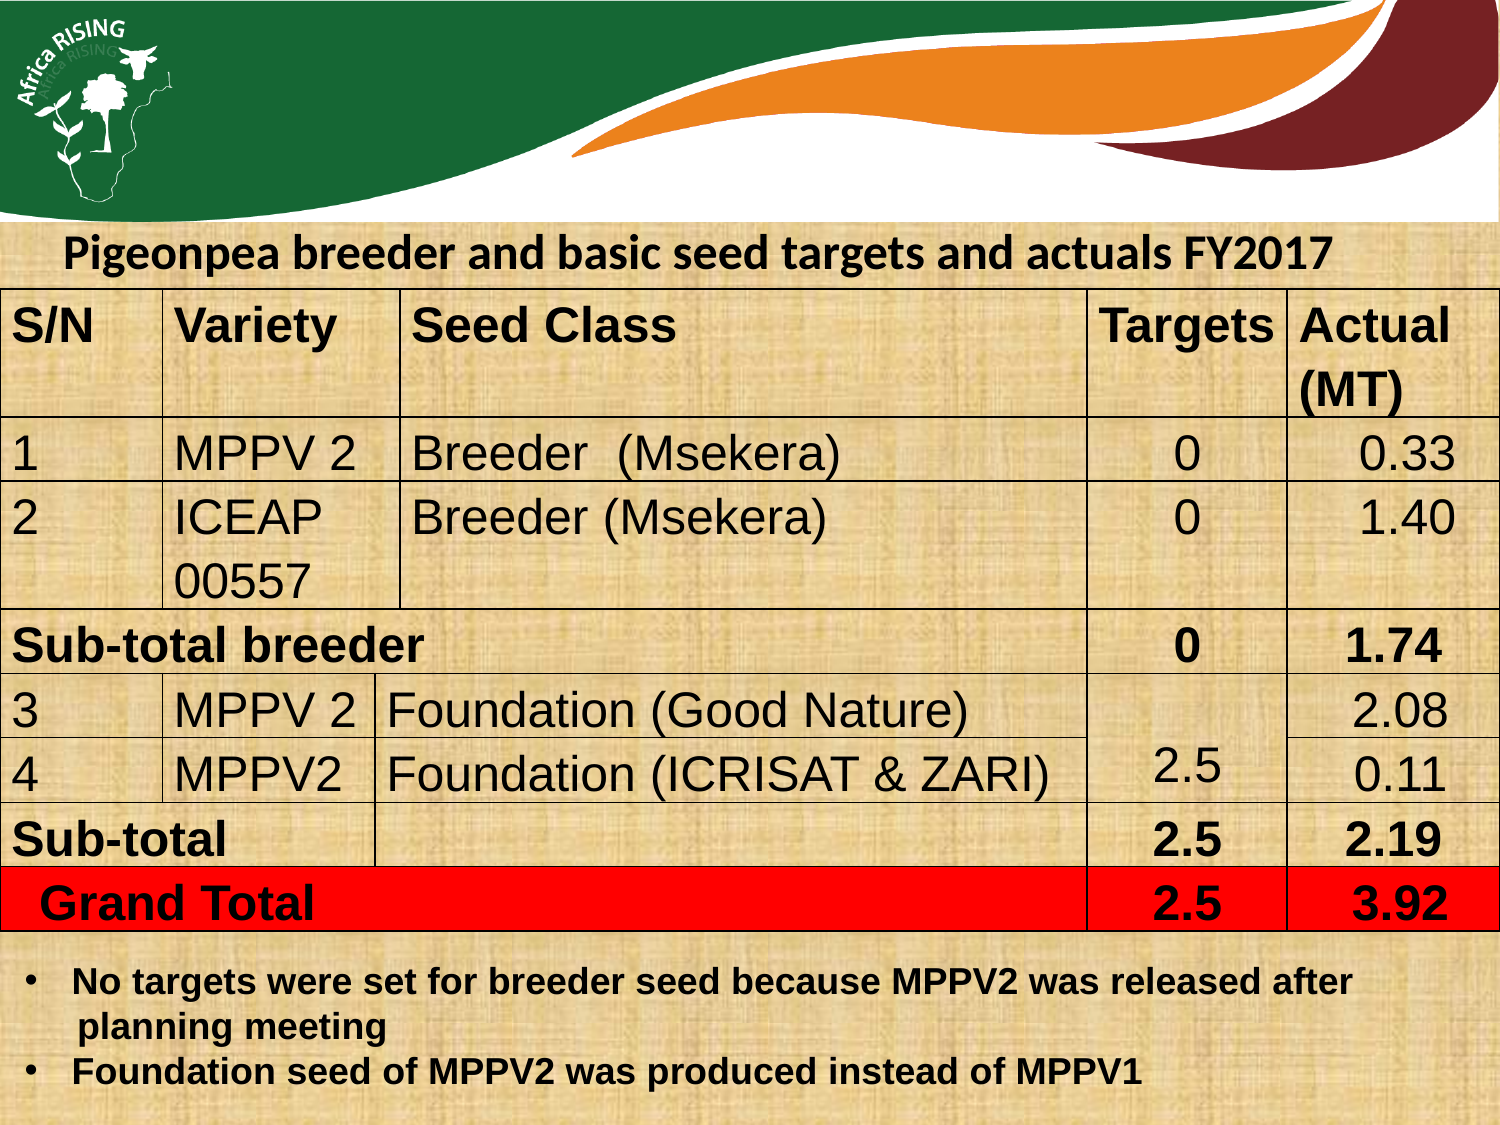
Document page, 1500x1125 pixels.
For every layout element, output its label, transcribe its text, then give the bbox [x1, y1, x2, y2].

table_cell MPPV 2 [163, 674, 374, 737]
table_cell Foundation (Good Nature) [376, 674, 1086, 737]
table_cell 3.92 [1288, 867, 1499, 930]
text_box No targets were set for breeder seed because MPPV2 was released after planning meeting Foundation seed of MPPV2 was produced instead of MPPV1 [9, 949, 1500, 1100]
table_cell 0 [1088, 610, 1286, 673]
table_cell 2.5 [1088, 674, 1286, 802]
table_header Targets [1088, 290, 1286, 416]
table_cell MPPV2 [163, 738, 374, 802]
table_cell 0.11 [1288, 738, 1499, 802]
table_cell [376, 803, 1086, 866]
table_header Variety [163, 290, 399, 416]
table_cell 2 [1, 482, 162, 608]
table_cell Foundation (ICRISAT & ZARI) [376, 738, 1086, 802]
table_header Seed Class [401, 290, 1086, 416]
table_cell 1.40 [1288, 482, 1499, 608]
text_box Pigeonpea breeder and basic seed targets and actuals FY2017 [48, 212, 1499, 288]
picture [0, 0, 1500, 288]
table_cell 0 [1088, 418, 1286, 480]
table_cell MPPV 2 [163, 418, 399, 480]
table_cell ICEAP 00557 [163, 482, 399, 608]
table_cell Grand Total [1, 867, 1086, 930]
table_cell 1.74 [1288, 610, 1499, 673]
table_cell Breeder (Msekera) [401, 418, 1086, 480]
table_cell 2.08 [1288, 674, 1499, 737]
table_cell 1 [1, 418, 162, 480]
table_cell 2.5 [1088, 803, 1286, 866]
picture [0, 932, 1500, 1125]
table_cell 0.33 [1288, 418, 1499, 480]
table_cell Breeder (Msekera) [401, 482, 1086, 608]
table_cell Sub-total [1, 803, 374, 866]
table_cell 2.19 [1288, 803, 1499, 866]
table_cell 0 [1088, 482, 1286, 608]
table_cell 4 [1, 738, 162, 802]
table_header S/N [1, 290, 162, 416]
table_cell 3 [1, 674, 162, 737]
table_header Actual (MT) [1288, 290, 1499, 416]
table_cell Sub-total breeder [1, 610, 1086, 673]
table_cell 2.5 [1088, 867, 1286, 930]
